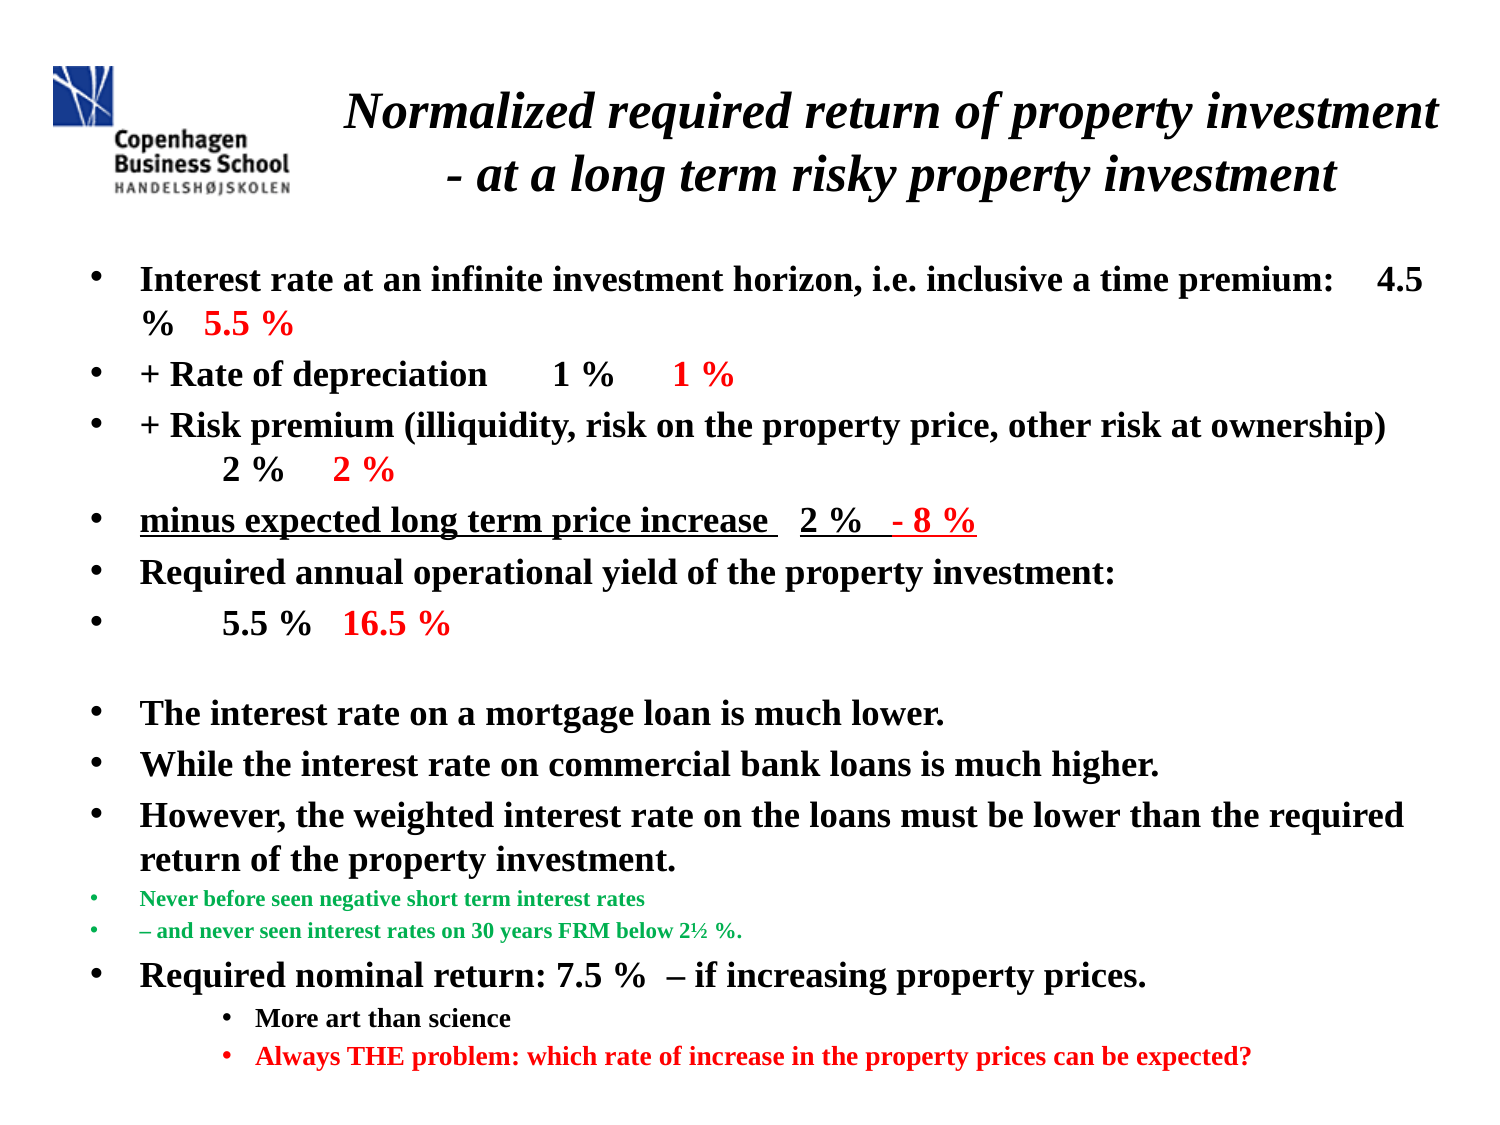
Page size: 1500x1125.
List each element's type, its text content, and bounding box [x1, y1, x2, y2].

title Normalized required return of property investment - at a long term risky property investment [312, 45, 1471, 233]
picture [52, 66, 293, 198]
list Interest rate at an infinite investment horizon, i.e. inclusive a time premium: 4.5 % 5.5 % + Rate of depreciation 1 % 1 % + Risk premium (illiquidity, risk on the property price, other risk at ownership) 2 % 2 % minus expected long term price increase 2 % - 8 % Required annual operational yield of the property investment: 5.5 % 16.5 % The interest rate on a mortgage loan is much lower. While the interest rate on commercial bank loans is much higher. However, the weighted interest rate on the loans must be lower than the required return of the property investment. Never before seen negative short term interest rates – and never seen interest rates on 30 years FRM below 2½ %. Required nominal return: 7.5 % – if increasing property prices. More art than science Always THE problem: which rate of increase in the property prices can be expected? [75, 243, 1447, 1083]
